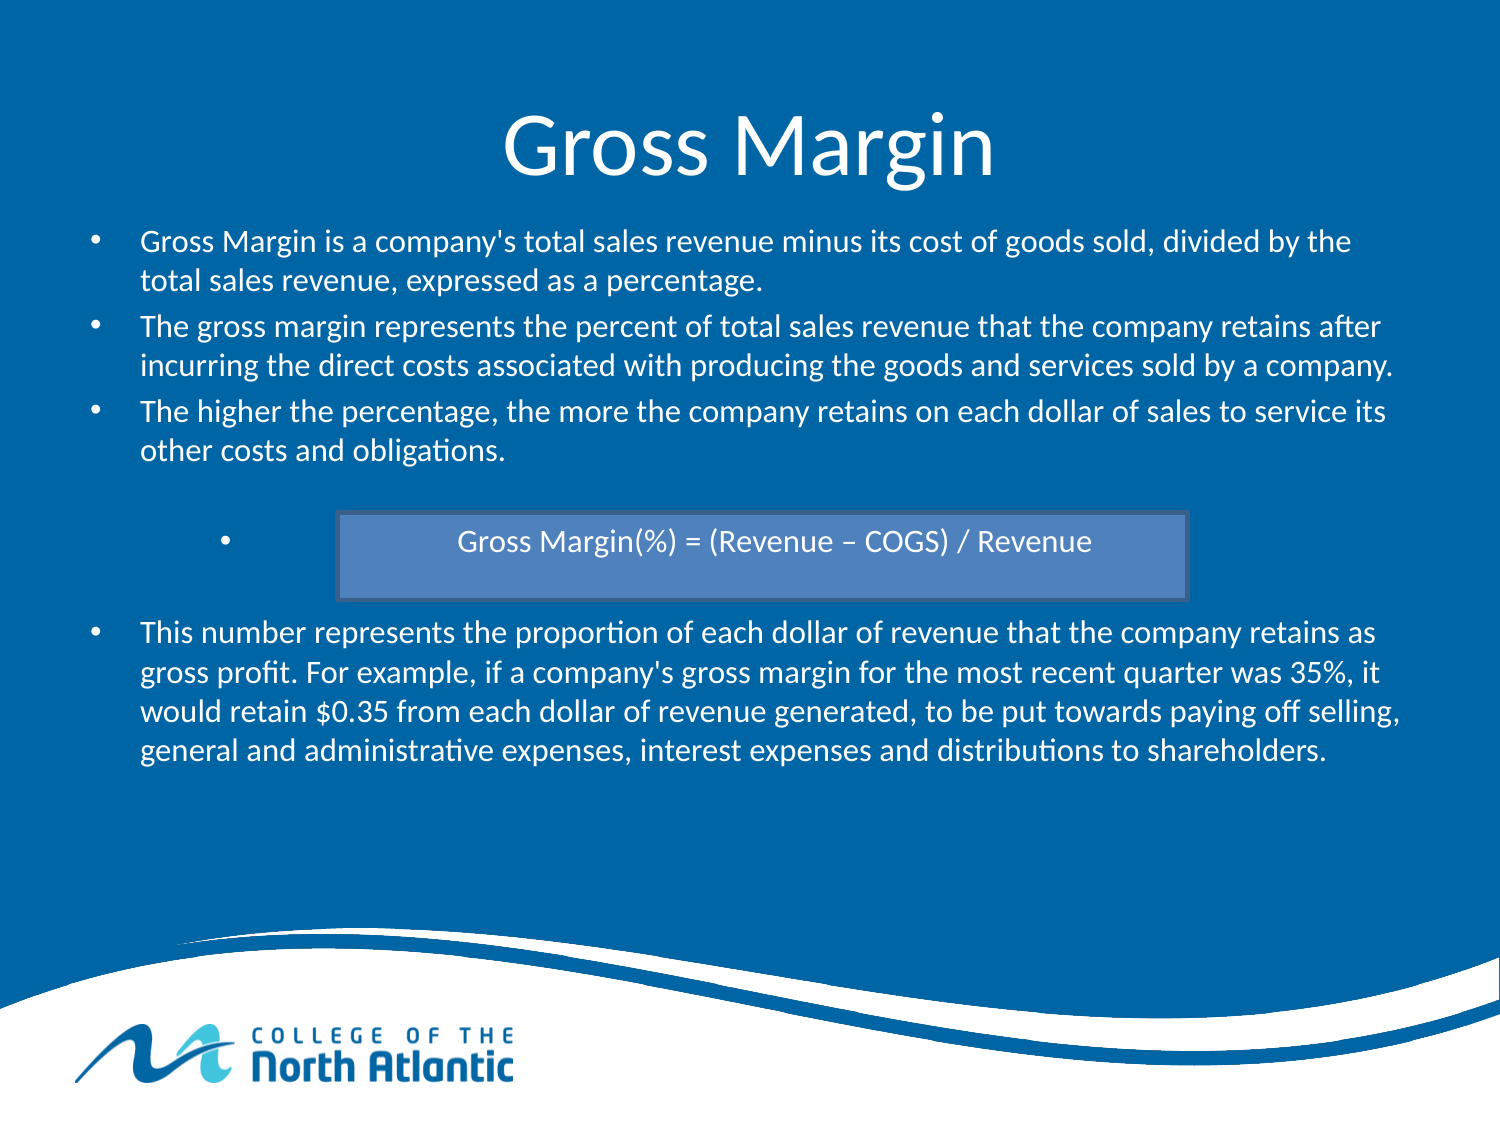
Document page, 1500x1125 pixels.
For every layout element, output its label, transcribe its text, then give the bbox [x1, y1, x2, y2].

title Gross Margin [75, 45, 1425, 212]
list Gross Margin is a company's total sales revenue minus its cost of goods sold, divided by the total sales revenue, expressed as a percentage. The gross margin represents the percent of total sales revenue that the company retains after incurring the direct costs associated with producing the goods and services sold by a company. The higher the percentage, the more the company retains on each dollar of sales to service its other costs and obligations. Gross Margin(%) = (Revenue – COGS) / Revenue This number represents the proportion of each dollar of revenue that the company retains as gross profit. For example, if a company's gross margin for the most recent quarter was 35%, it would retain $0.35 from each dollar of revenue generated, to be put towards paying off selling, general and administrative expenses, interest expenses and distributions to shareholders. [75, 212, 1425, 850]
picture [0, 928, 1500, 1125]
